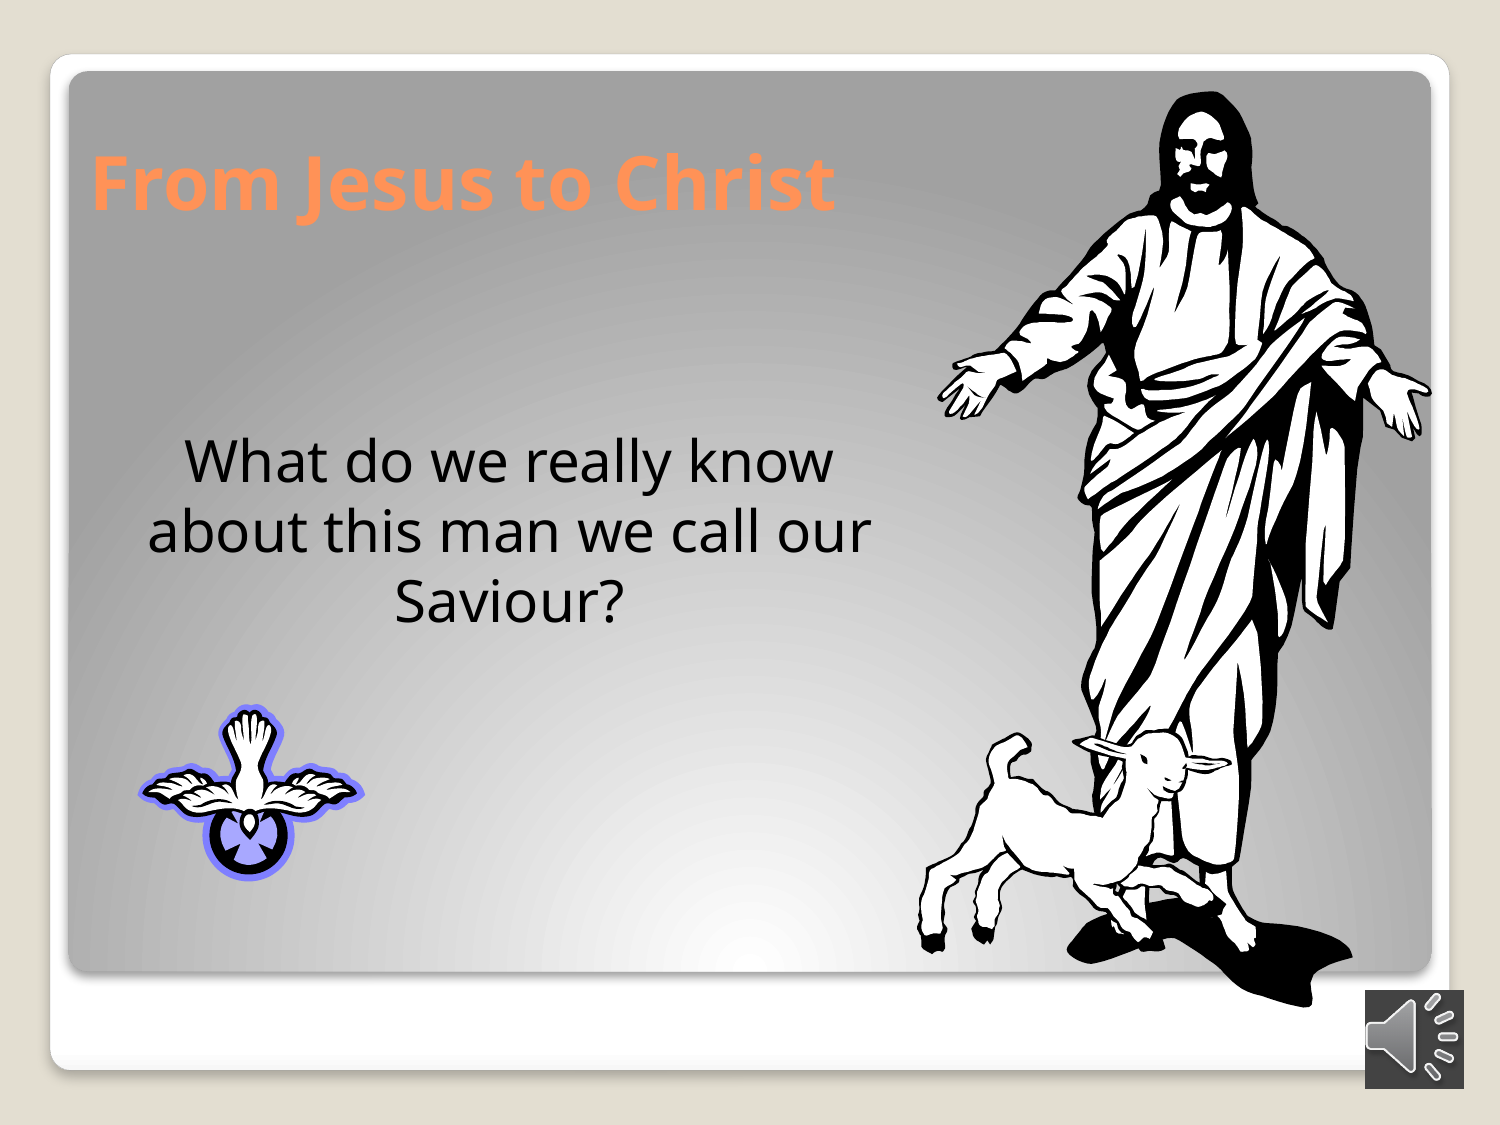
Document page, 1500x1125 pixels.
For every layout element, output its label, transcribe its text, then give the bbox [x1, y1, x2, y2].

list What do we really know about this man we call our Saviour? [88, 408, 907, 681]
picture [137, 703, 366, 882]
title From Jesus to Christ [75, 45, 1105, 233]
picture [915, 89, 1465, 1090]
